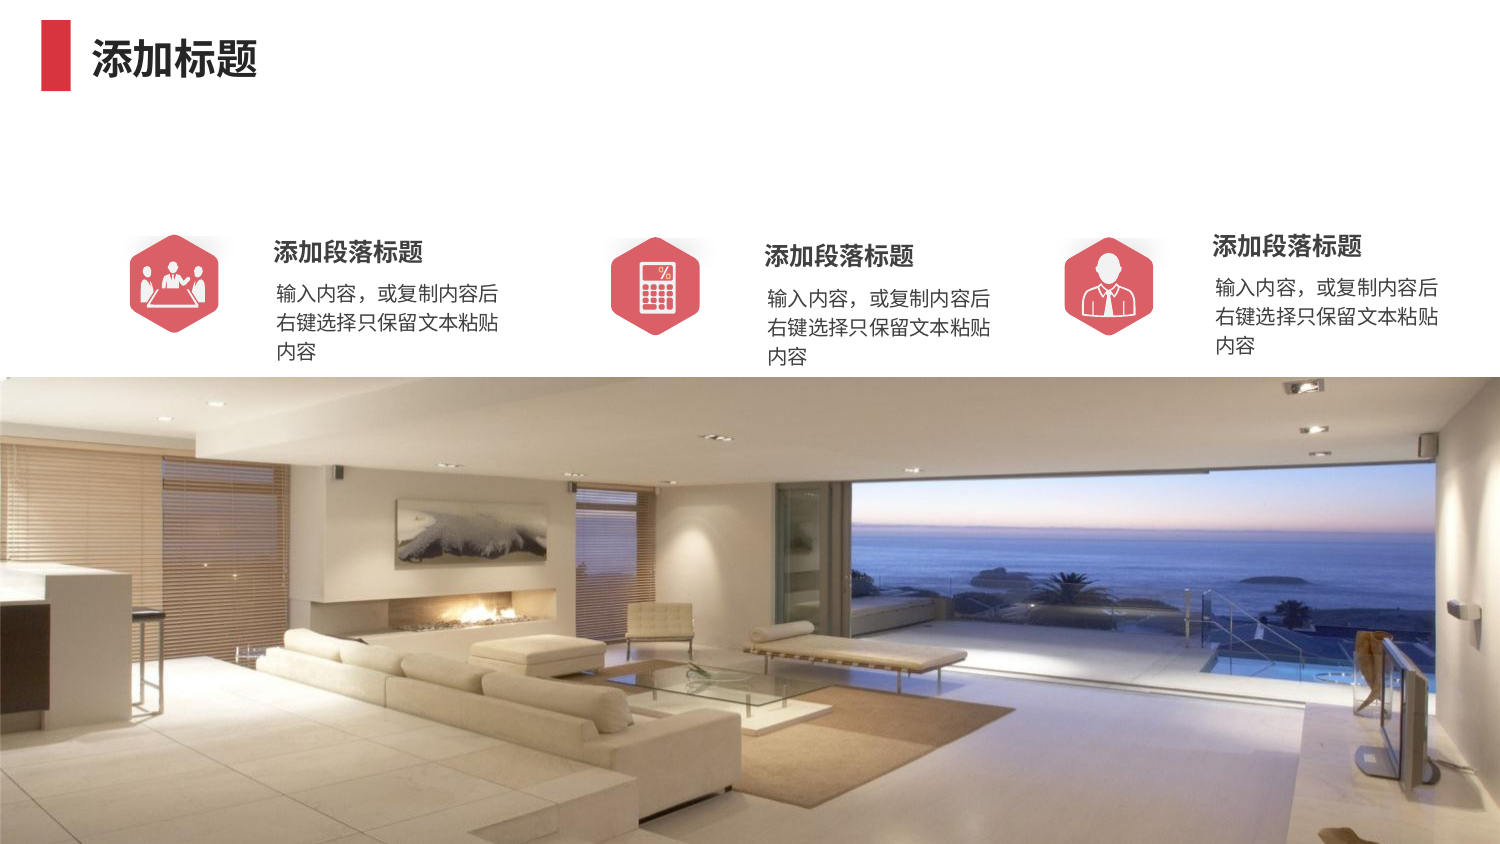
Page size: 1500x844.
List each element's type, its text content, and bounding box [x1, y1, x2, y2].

picture [0, 377, 1500, 844]
text_box [40, 19, 72, 92]
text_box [749, 219, 1021, 377]
text_box 添加标题 [76, 25, 274, 91]
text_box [258, 215, 529, 373]
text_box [1197, 209, 1469, 367]
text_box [1064, 237, 1154, 336]
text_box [129, 234, 219, 333]
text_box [611, 237, 700, 336]
